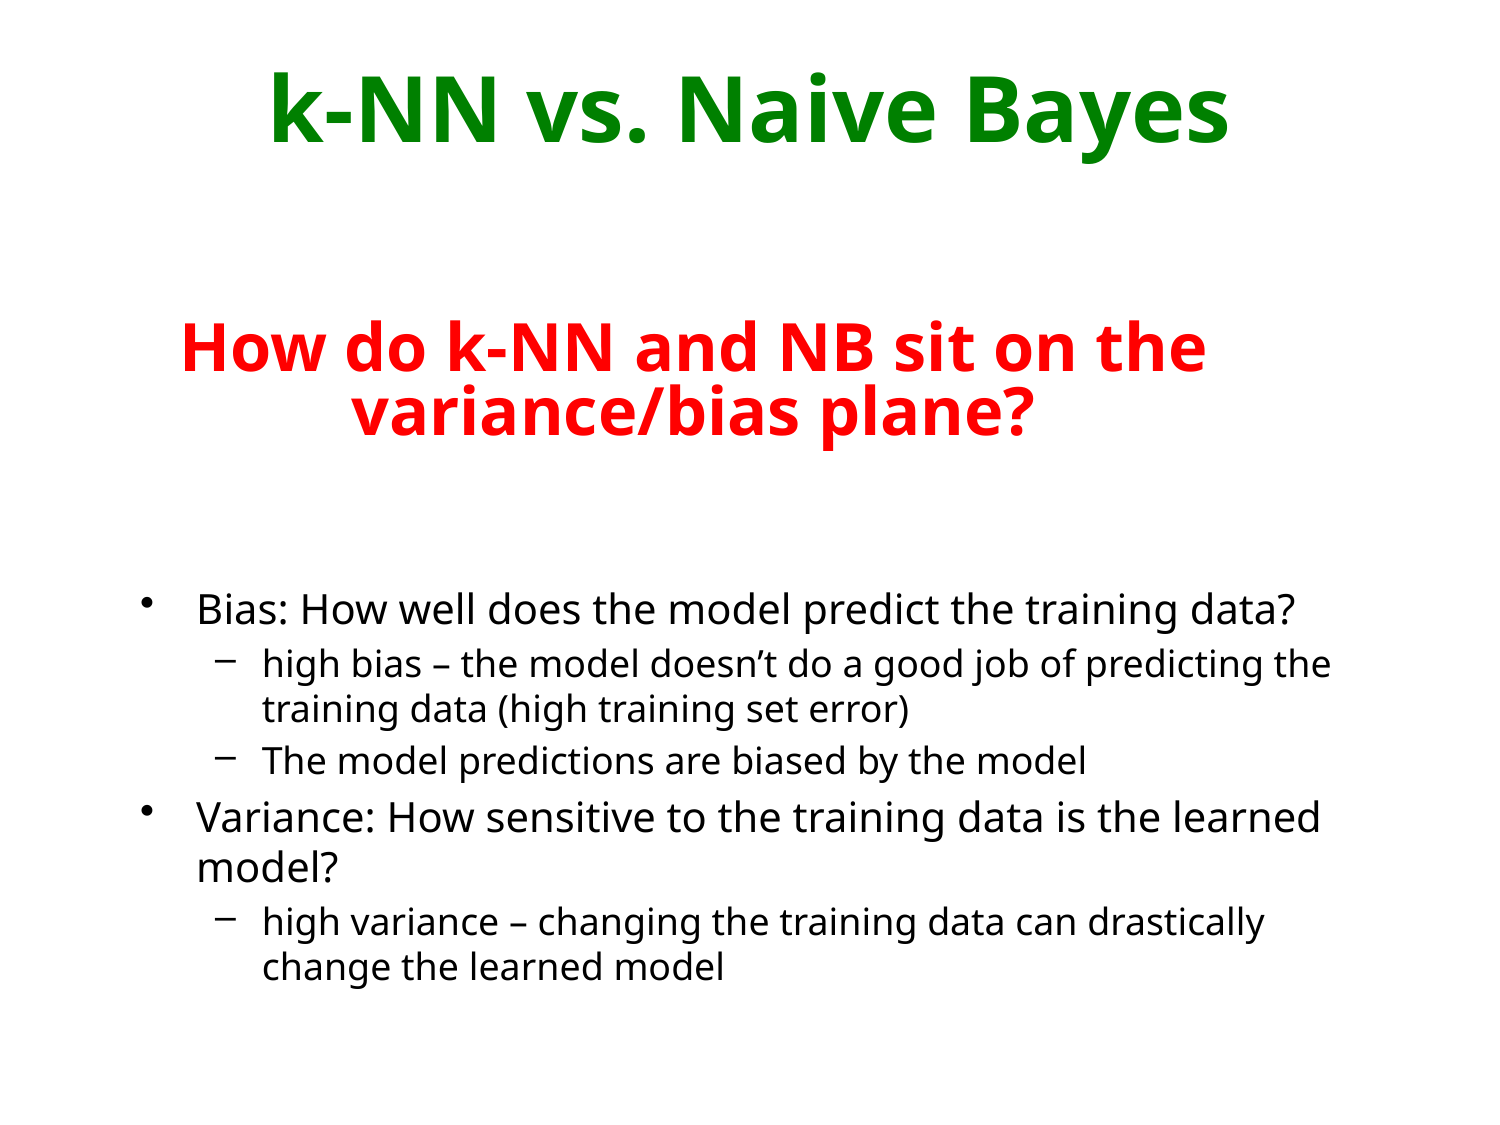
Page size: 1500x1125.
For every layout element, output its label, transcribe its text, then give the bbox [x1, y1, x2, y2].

title k-NN vs. Naive Bayes [74, 12, 1426, 201]
list Bias: How well does the model predict the training data? high bias – the model doesn’t do a good job of predicting the training data (high training set error) The model predictions are biased by the model Variance: How sensitive to the training data is the learned model? high variance – changing the training data can drastically change the learned model [124, 574, 1363, 1026]
text_box How do k-NN and NB sit on the variance/bias plane? [112, 312, 1275, 456]
